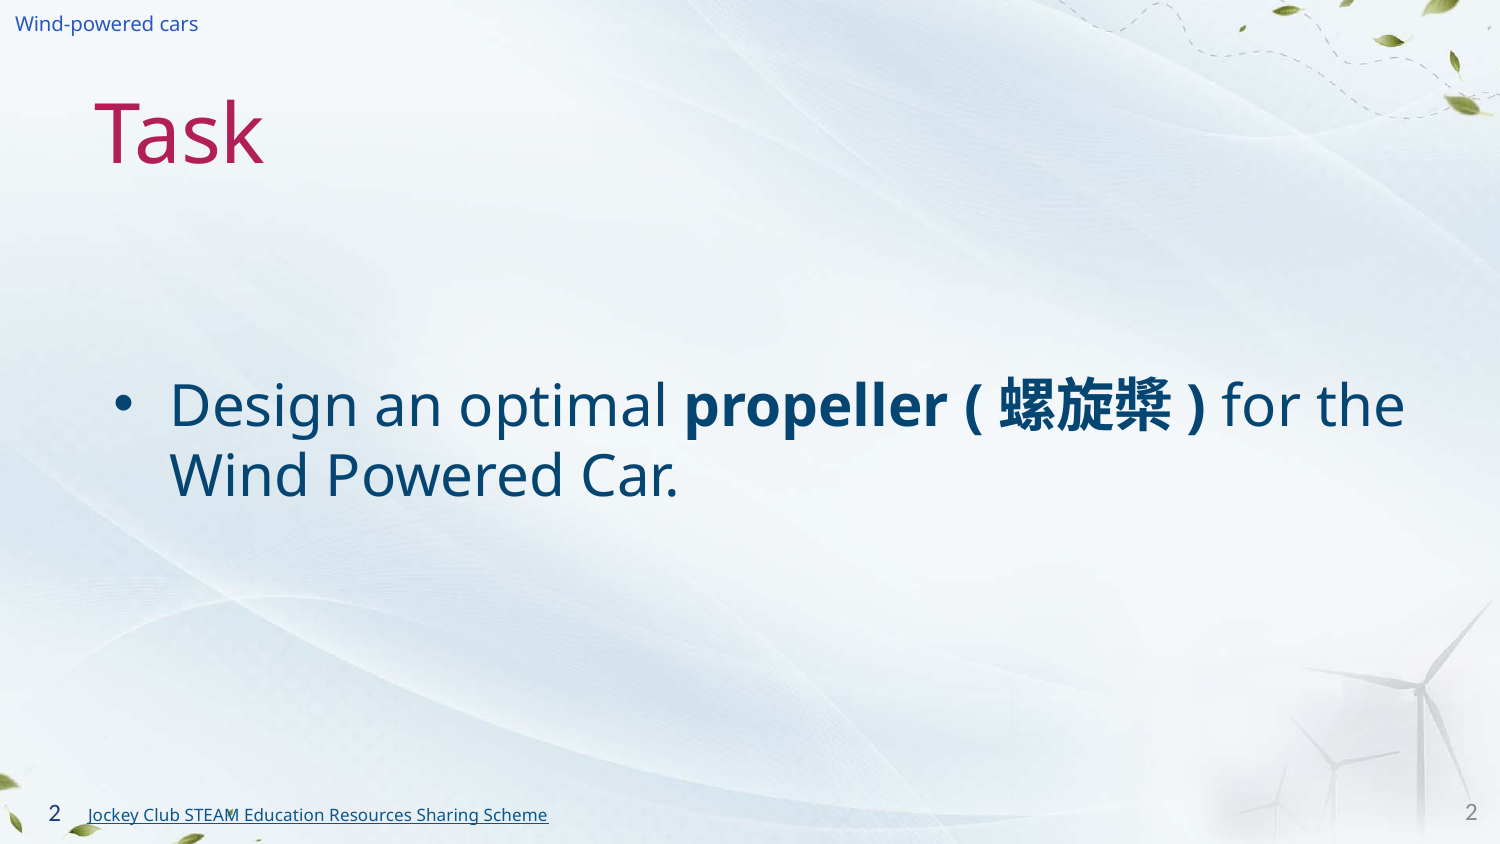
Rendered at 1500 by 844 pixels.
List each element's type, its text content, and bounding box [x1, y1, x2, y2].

list Design an optimal propeller (螺旋槳) for the Wind Powered Car. [83, 265, 1474, 744]
slide_number 2 [1405, 786, 1490, 832]
title Task [83, 75, 1141, 238]
picture [0, 0, 1500, 844]
